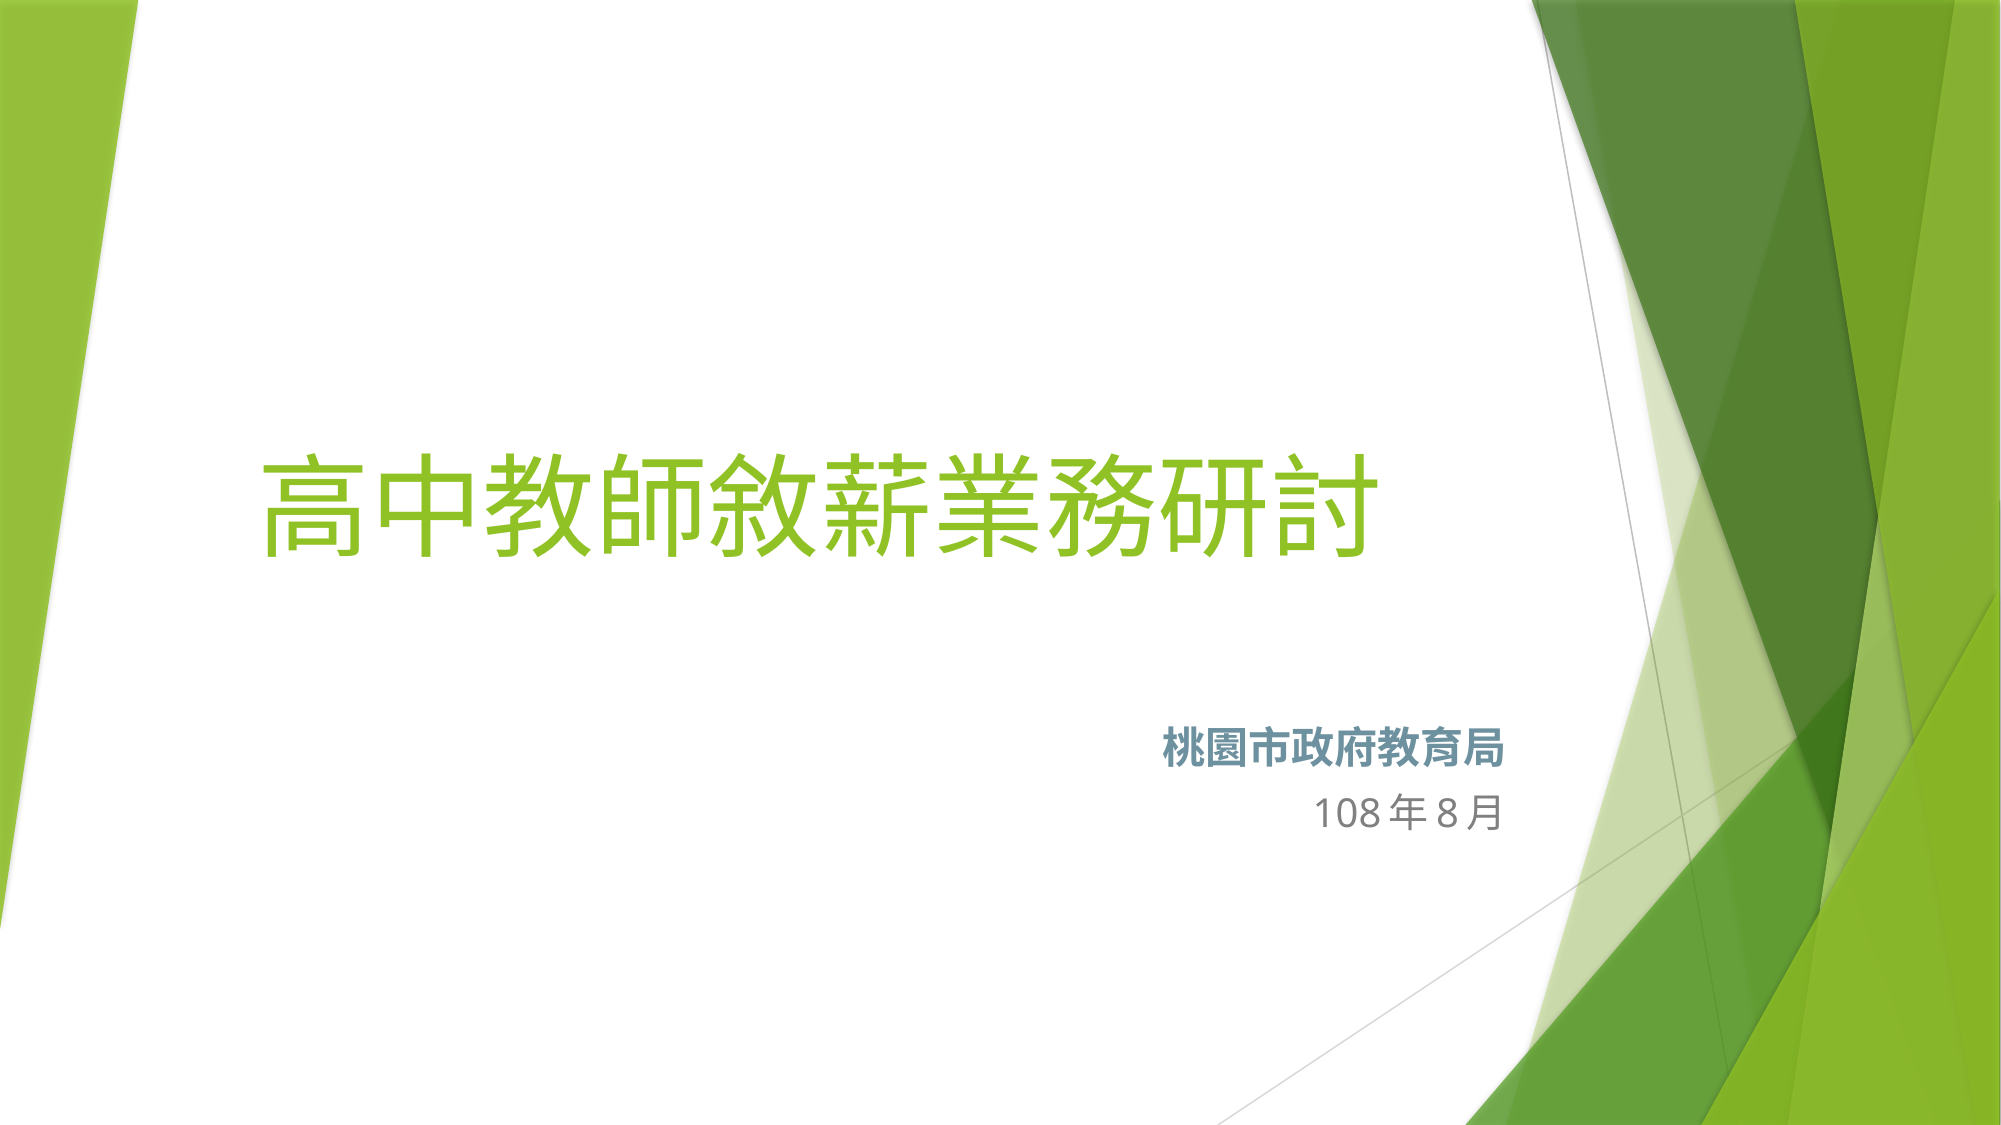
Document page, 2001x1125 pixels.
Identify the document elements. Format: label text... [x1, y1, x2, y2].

subtitle 桃園市政府教育局 108年8月 [247, 664, 1522, 845]
title 高中教師敘薪業務研討 [242, 308, 1517, 579]
